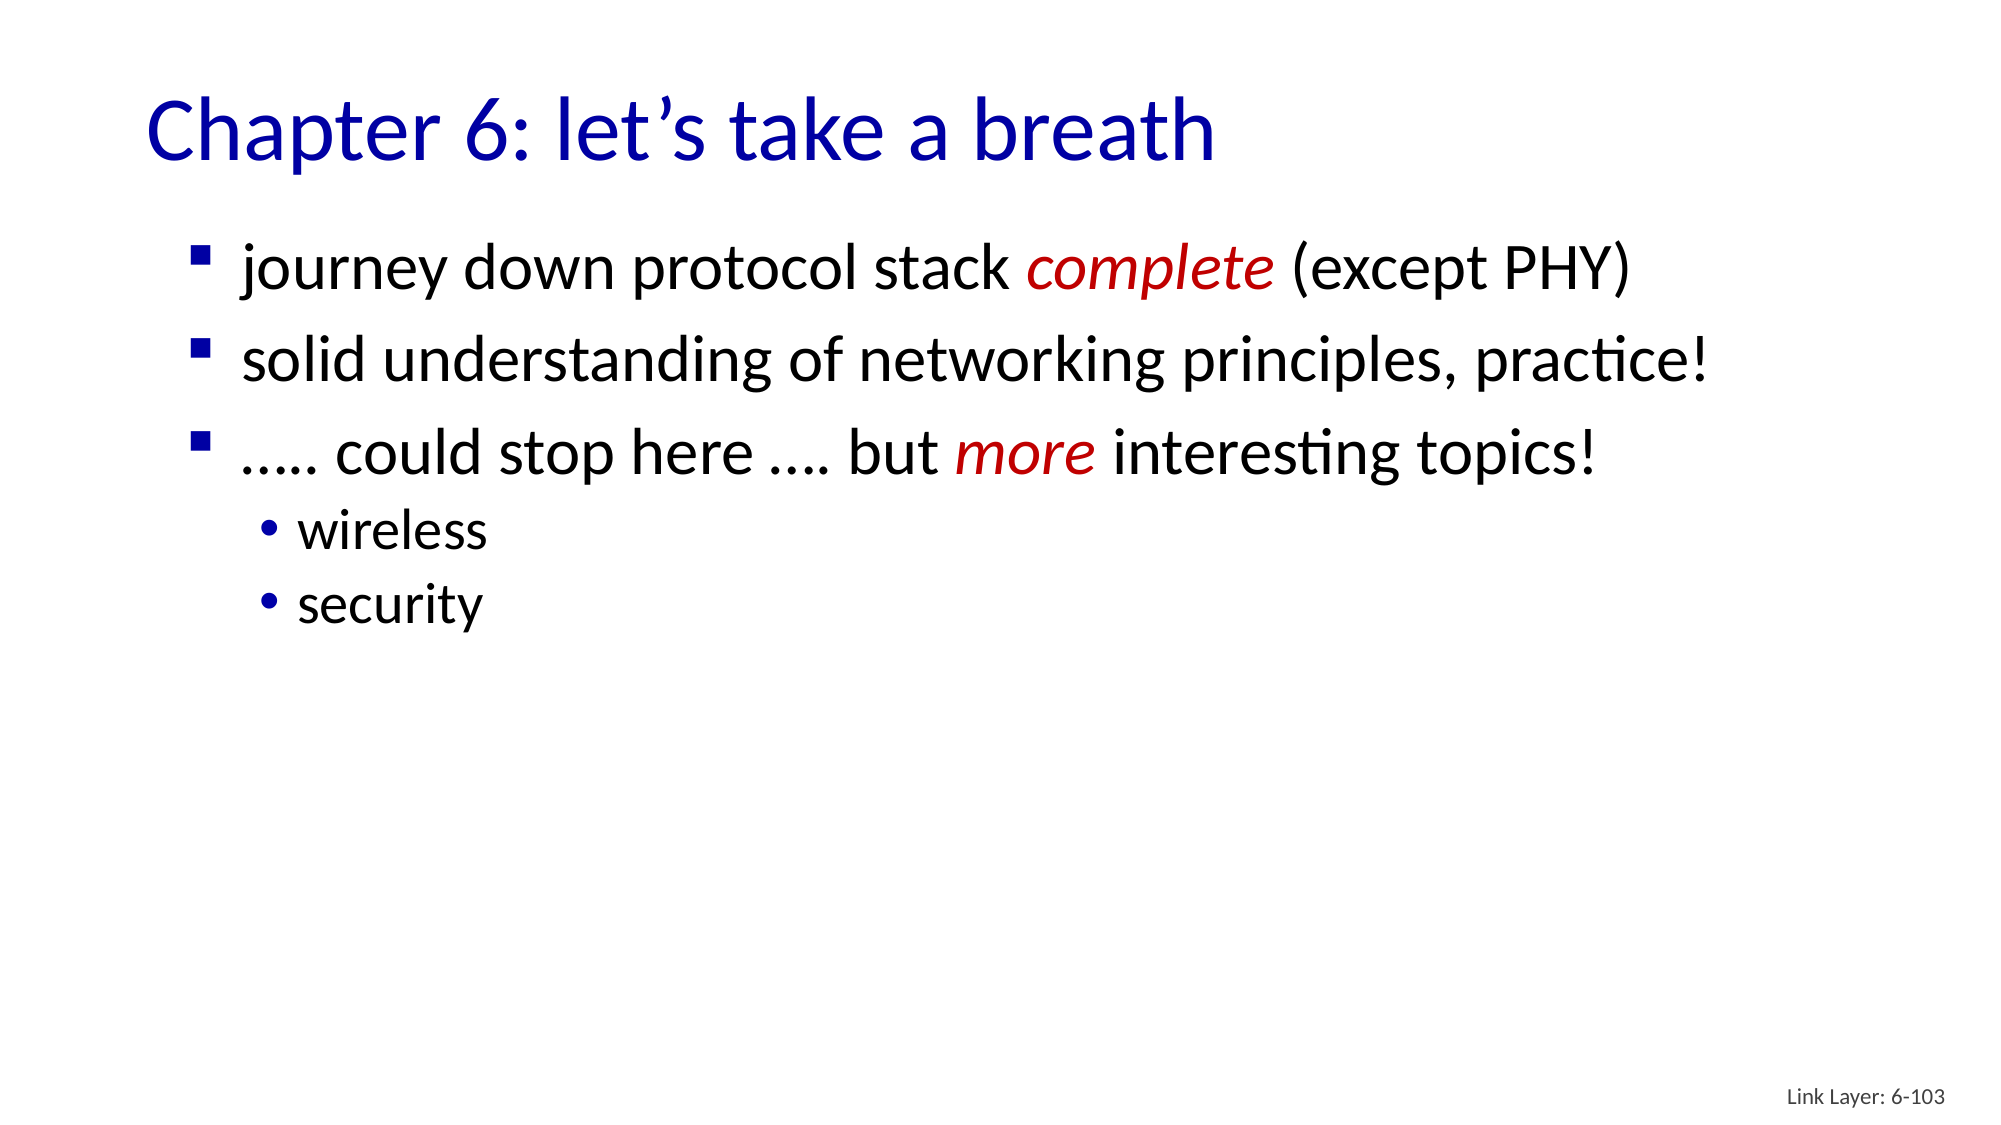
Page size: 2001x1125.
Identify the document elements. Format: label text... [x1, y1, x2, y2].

title Chapter 6: let’s take a breath [131, 57, 1857, 205]
slide_number Link Layer: 6-103 [1510, 1065, 1961, 1125]
text_box journey down protocol stack complete (except PHY) solid understanding of networking principles, practice! ….. could stop here …. but more interesting topics! wireless security [168, 223, 1844, 706]
